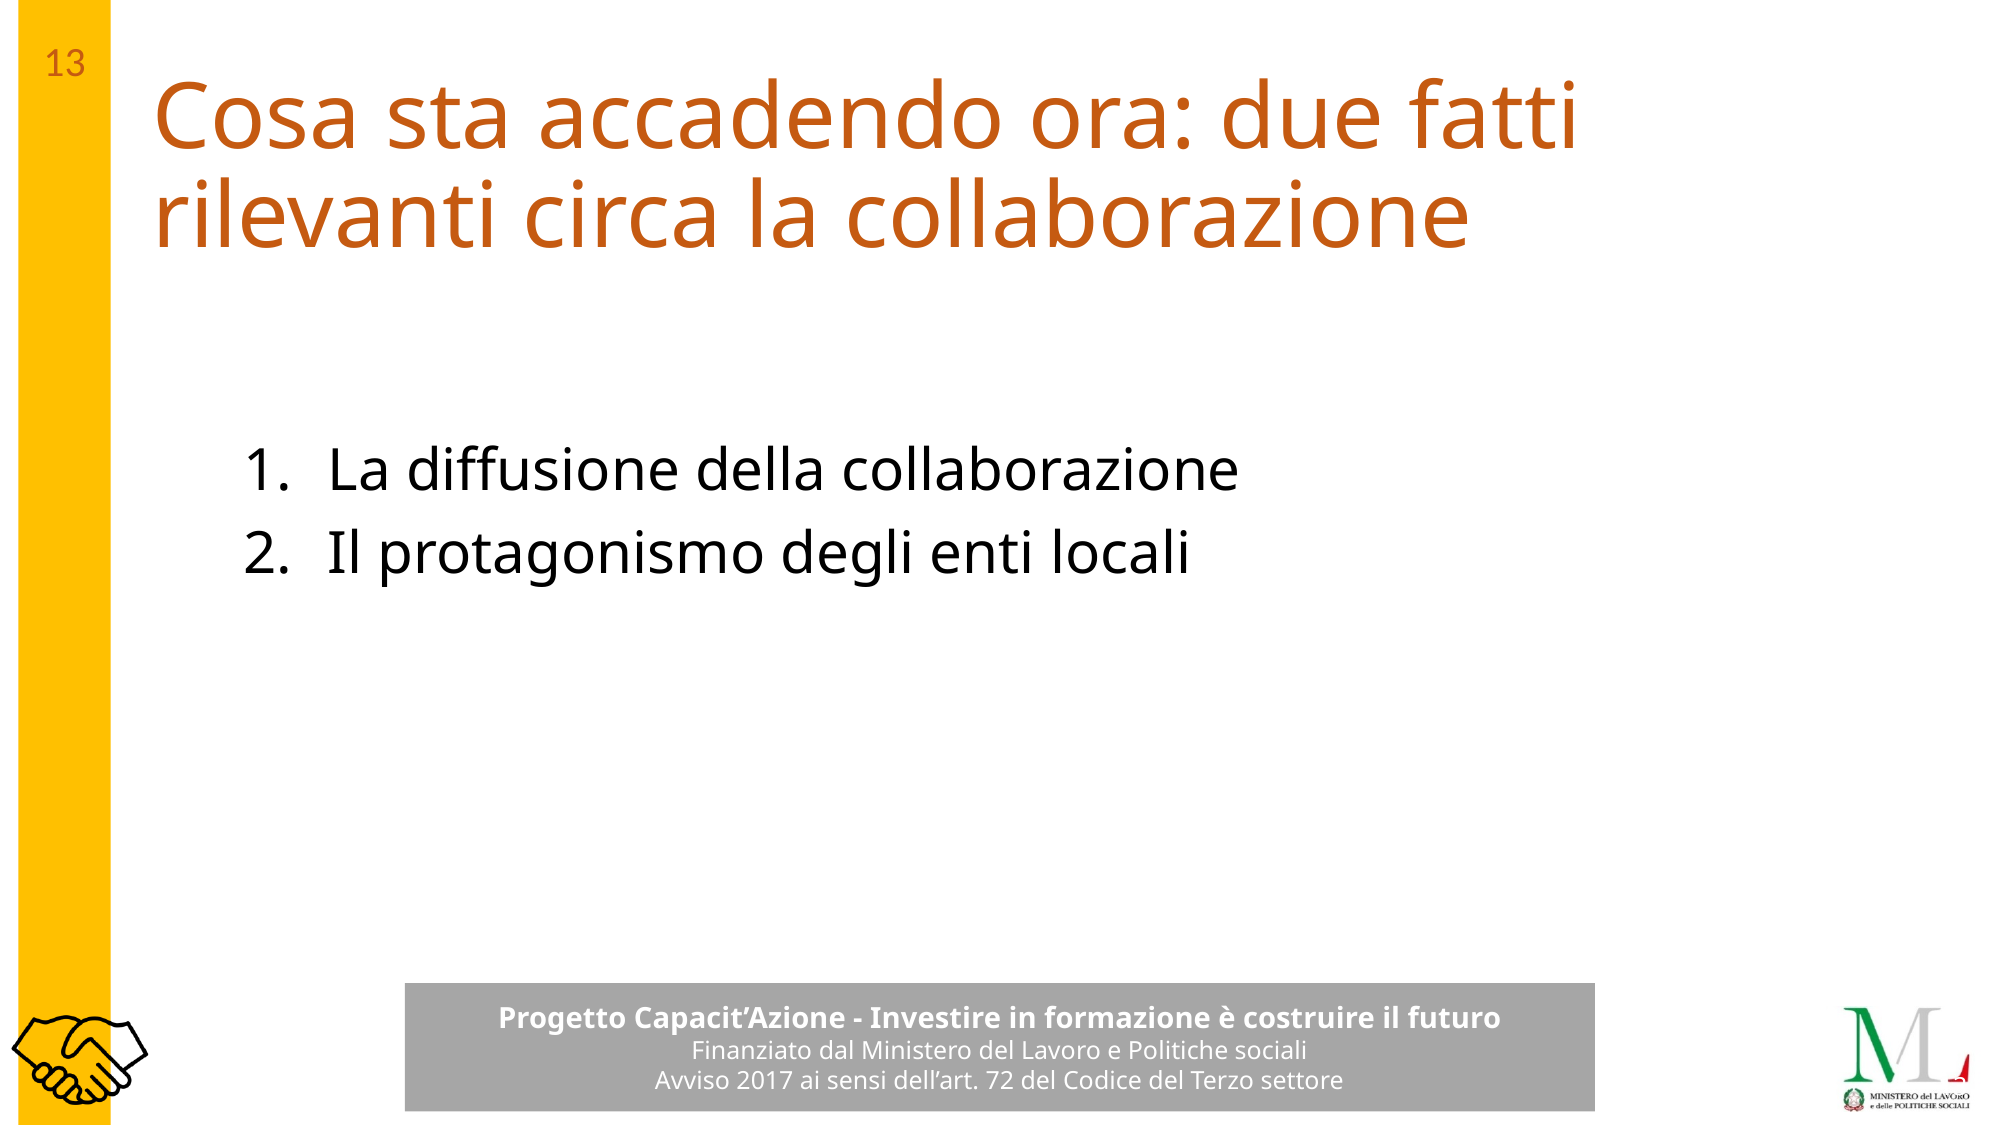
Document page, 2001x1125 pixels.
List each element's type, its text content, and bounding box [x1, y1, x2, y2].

slide_number 13 [1911, 1057, 1995, 1118]
picture [1826, 1006, 1987, 1112]
list La diffusione della collaborazione Il protagonismo degli enti locali [228, 432, 1863, 1014]
title Cosa sta accadendo ora: due fatti rilevanti circa la collaborazione [137, 59, 1863, 278]
picture [10, 1009, 149, 1109]
